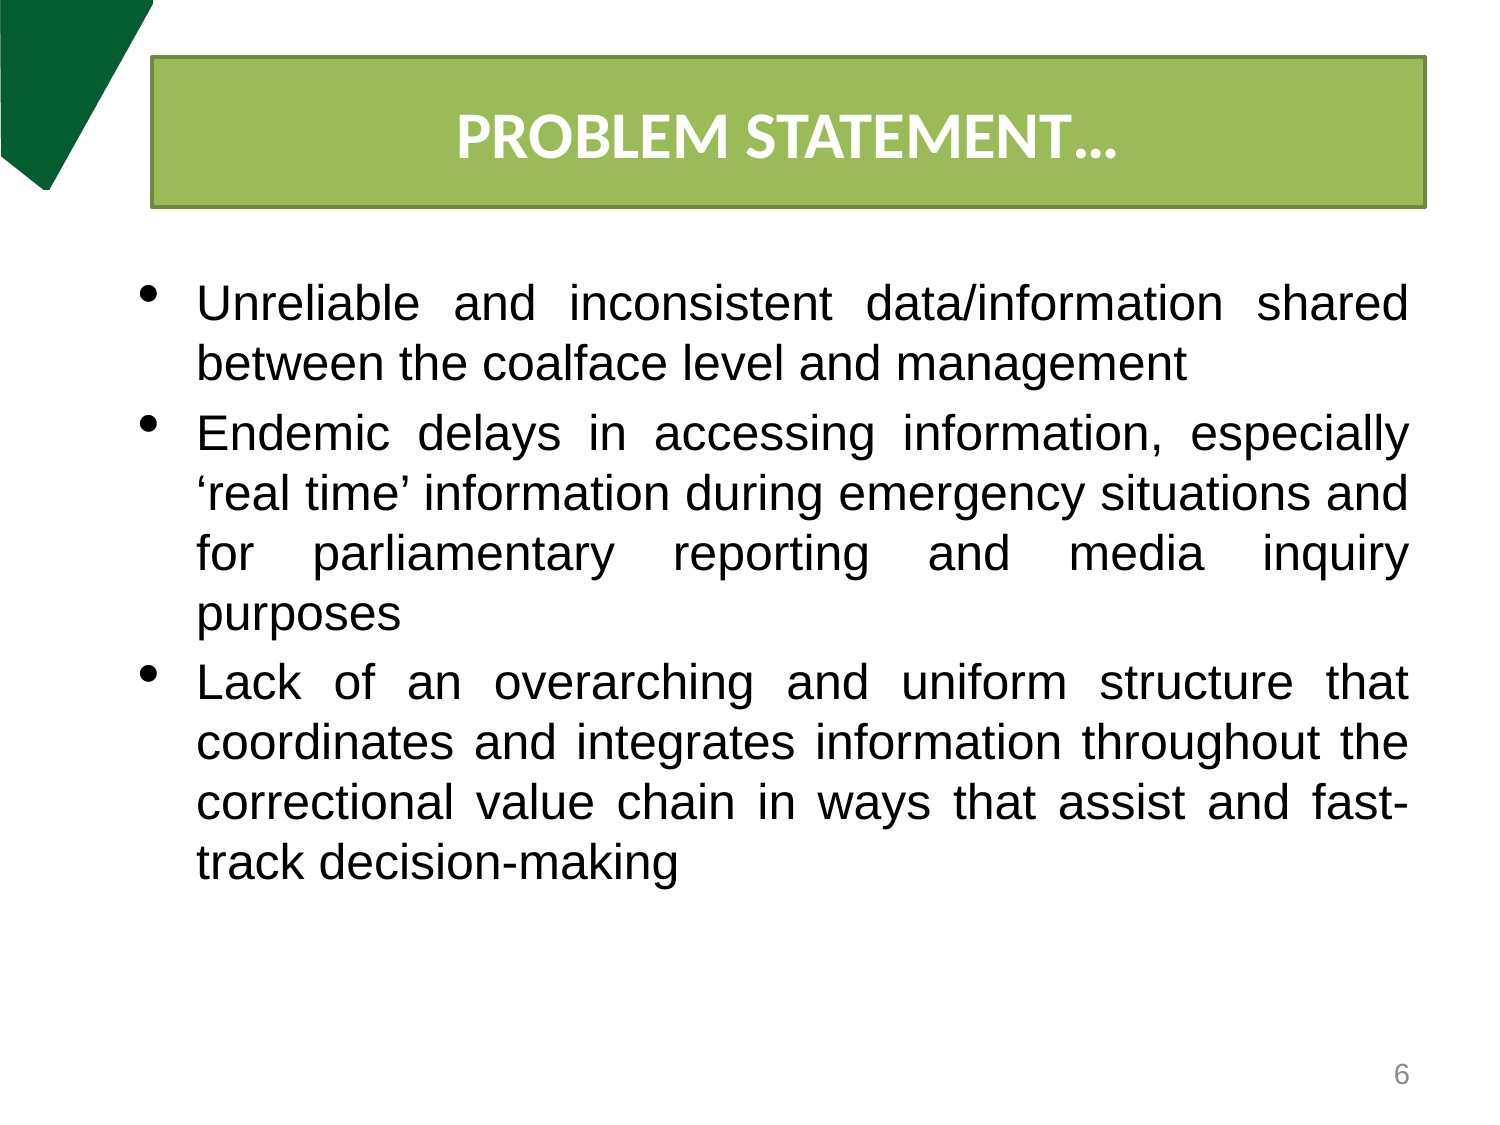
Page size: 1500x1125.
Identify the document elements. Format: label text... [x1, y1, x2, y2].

slide_number 6 [1074, 1042, 1425, 1103]
title PROBLEM STATEMENT… [152, 57, 1425, 208]
list Unreliable and inconsistent data/information shared between the coalface level and management Endemic delays in accessing information, especially ‘real time’ information during emergency situations and for parliamentary reporting and media inquiry purposes Lack of an overarching and uniform structure that coordinates and integrates information throughout the correctional value chain in ways that assist and fast-track decision-making [125, 262, 1425, 1074]
picture [0, 0, 153, 190]
